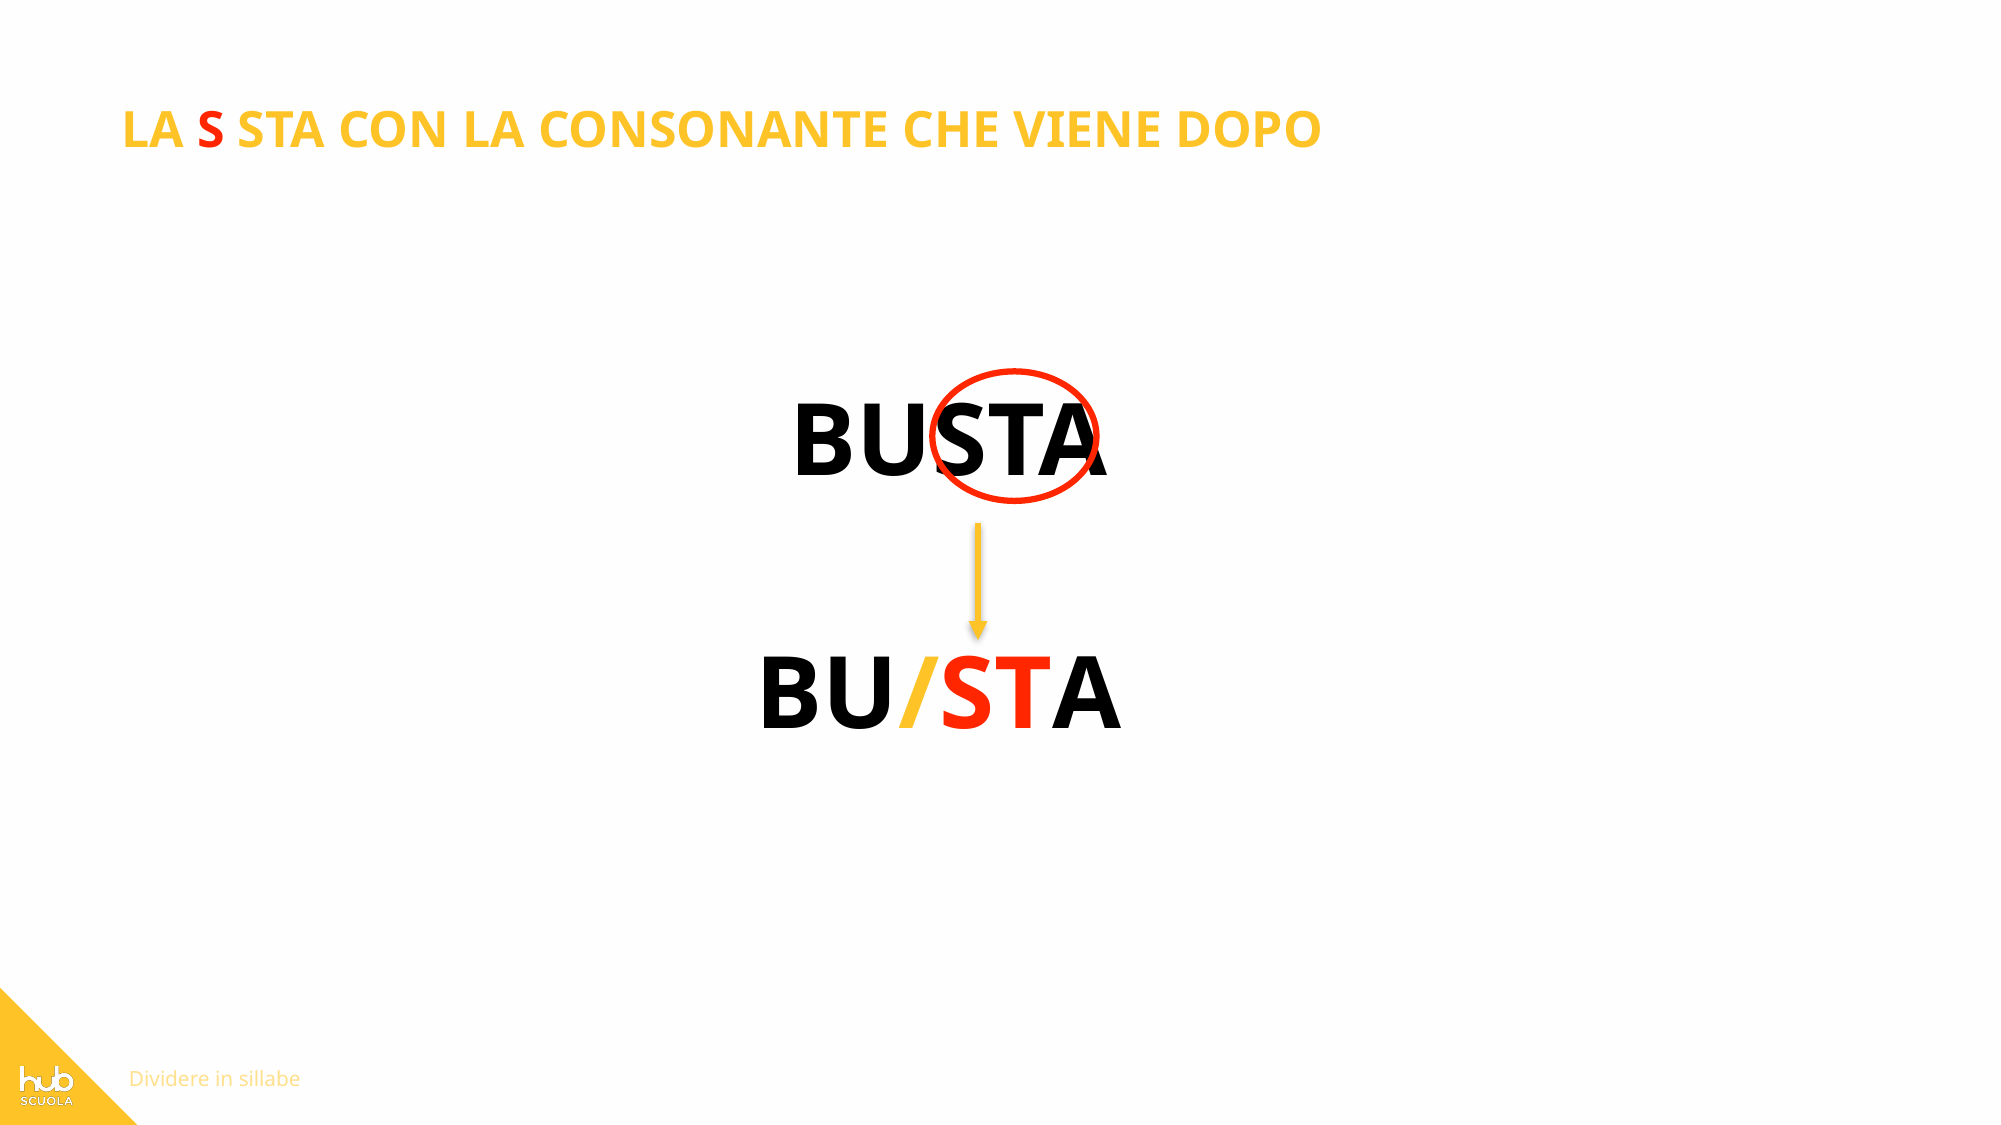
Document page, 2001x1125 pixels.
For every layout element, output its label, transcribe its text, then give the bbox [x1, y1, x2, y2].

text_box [747, 368, 1209, 757]
picture [20, 1066, 74, 1106]
list LA S STA CON LA CONSONANTE CHE VIENE DOPO [114, 90, 1886, 311]
